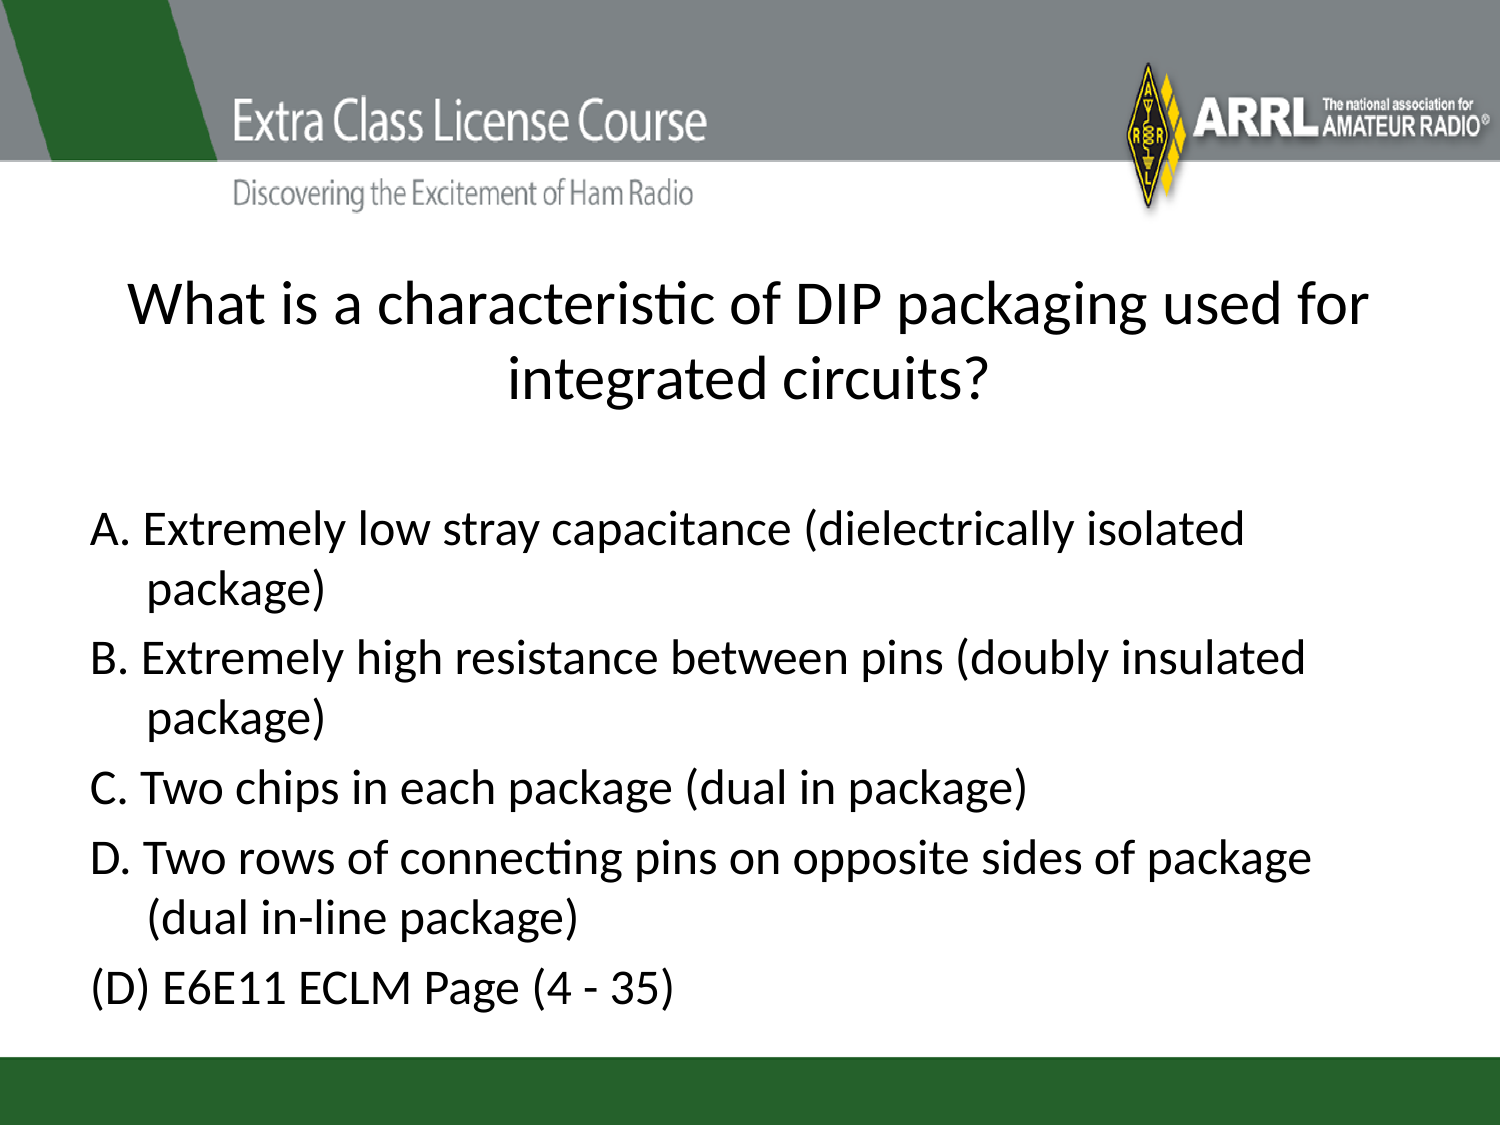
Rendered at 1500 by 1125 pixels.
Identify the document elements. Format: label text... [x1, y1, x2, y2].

title What is a characteristic of DIP packaging used for integrated circuits? [75, 254, 1425, 435]
list A. Extremely low stray capacitance (dielectrically isolated package) B. Extremely high resistance between pins (doubly insulated package) C. Two chips in each package (dual in package) D. Two rows of connecting pins on opposite sides of package (dual in-line package) (D) E6E11 ECLM Page (4 - 35) [75, 487, 1425, 1005]
picture [0, 0, 1500, 1125]
